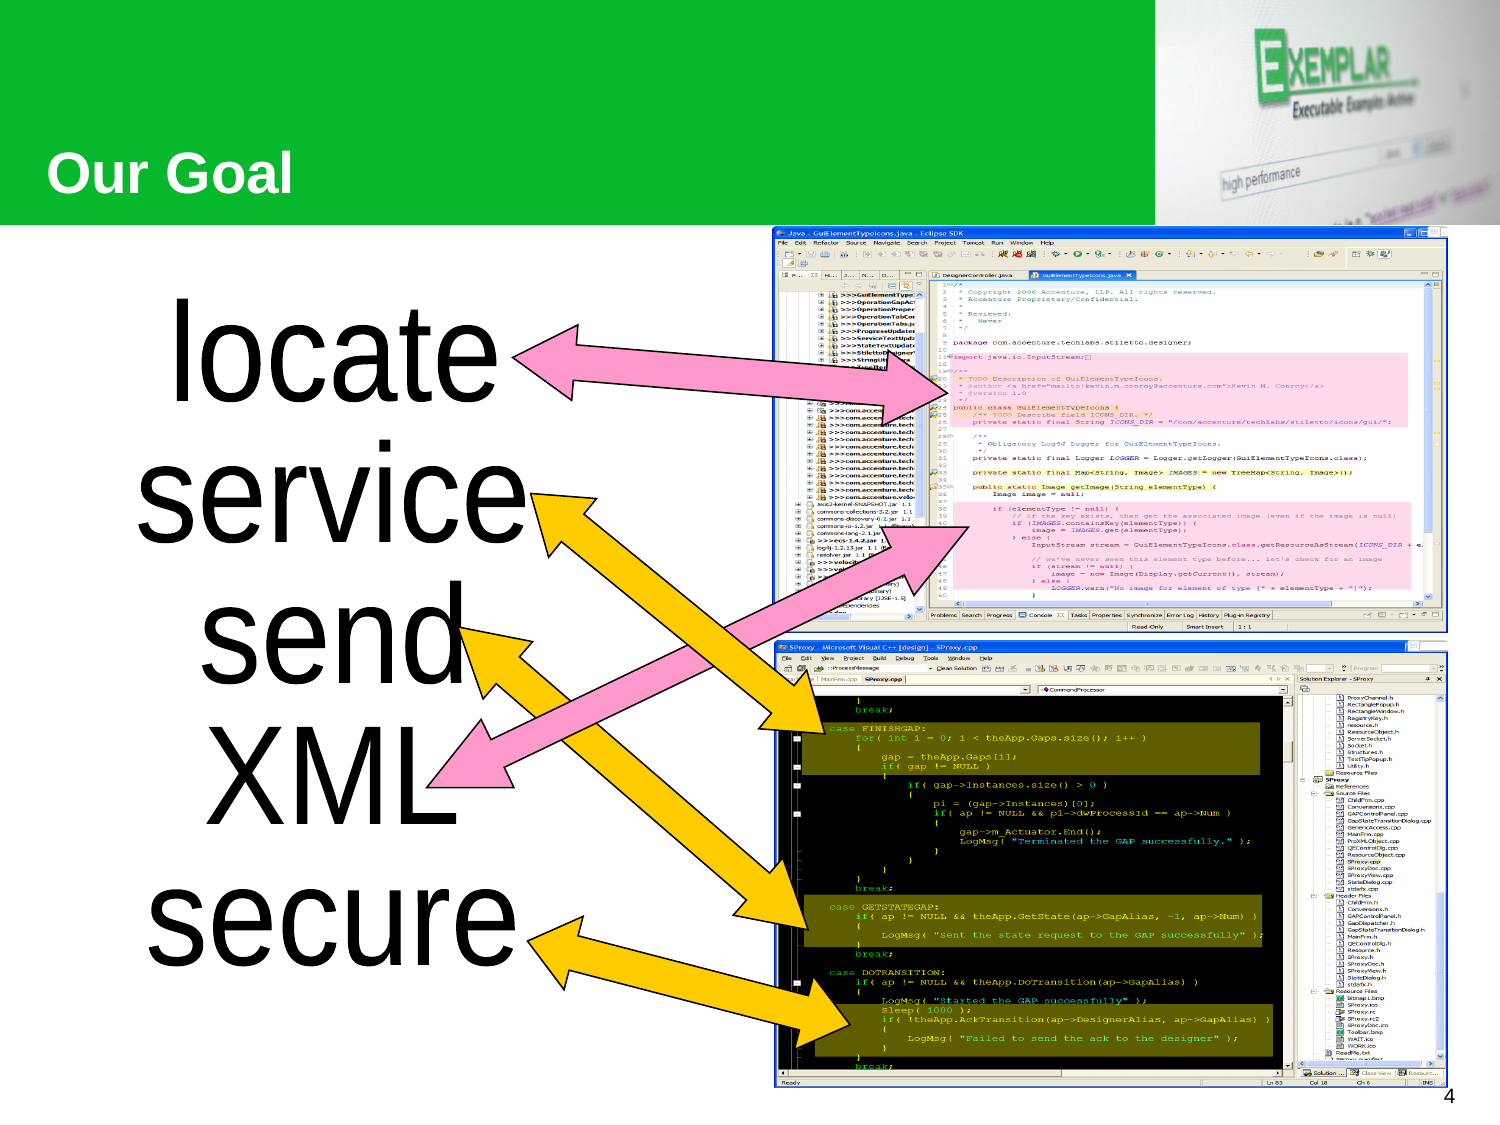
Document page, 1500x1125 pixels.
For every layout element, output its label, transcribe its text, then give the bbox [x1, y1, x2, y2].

slide_number 4 [1191, 1070, 1471, 1116]
text_box [457, 626, 571, 718]
title Our Goal [30, 39, 1122, 213]
text_box [512, 324, 767, 401]
picture [774, 640, 1448, 1089]
text_box [527, 916, 769, 1023]
picture [772, 0, 1500, 633]
text_box [530, 493, 769, 712]
text_box [562, 723, 769, 923]
text_box [426, 645, 713, 788]
text_box [724, 606, 771, 649]
text_box [758, 716, 769, 730]
